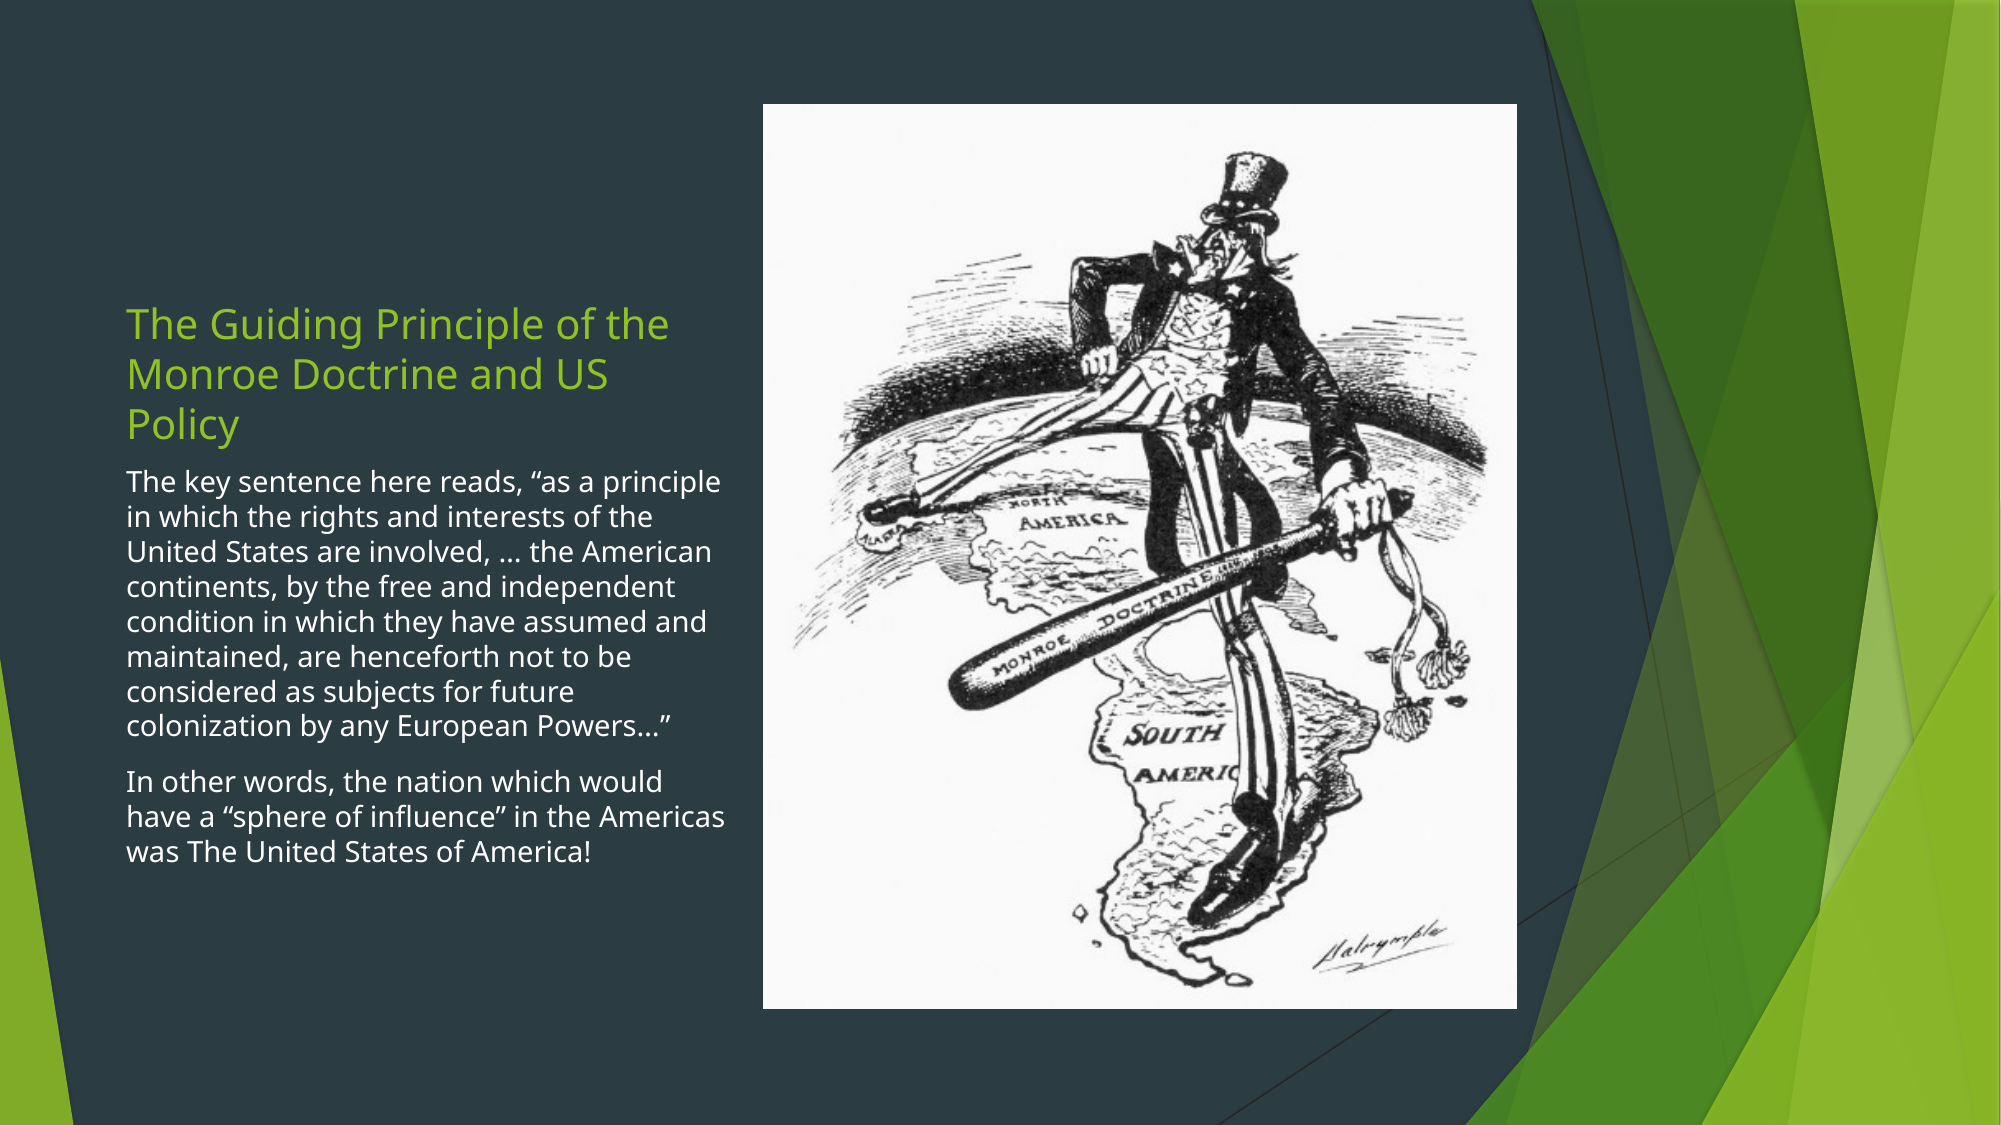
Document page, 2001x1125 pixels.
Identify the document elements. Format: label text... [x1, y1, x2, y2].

list The key sentence here reads, “as a principle in which the rights and interests of the United States are involved, … the American continents, by the free and independent condition in which they have assumed and maintained, are henceforth not to be considered as subjects for future colonization by any European Powers…” In other words, the nation which would have a “sphere of influence” in the Americas was The United States of America! [111, 455, 744, 880]
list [763, 103, 1517, 1009]
title The Guiding Principle of the Monroe Doctrine and US Policy [111, 245, 744, 455]
